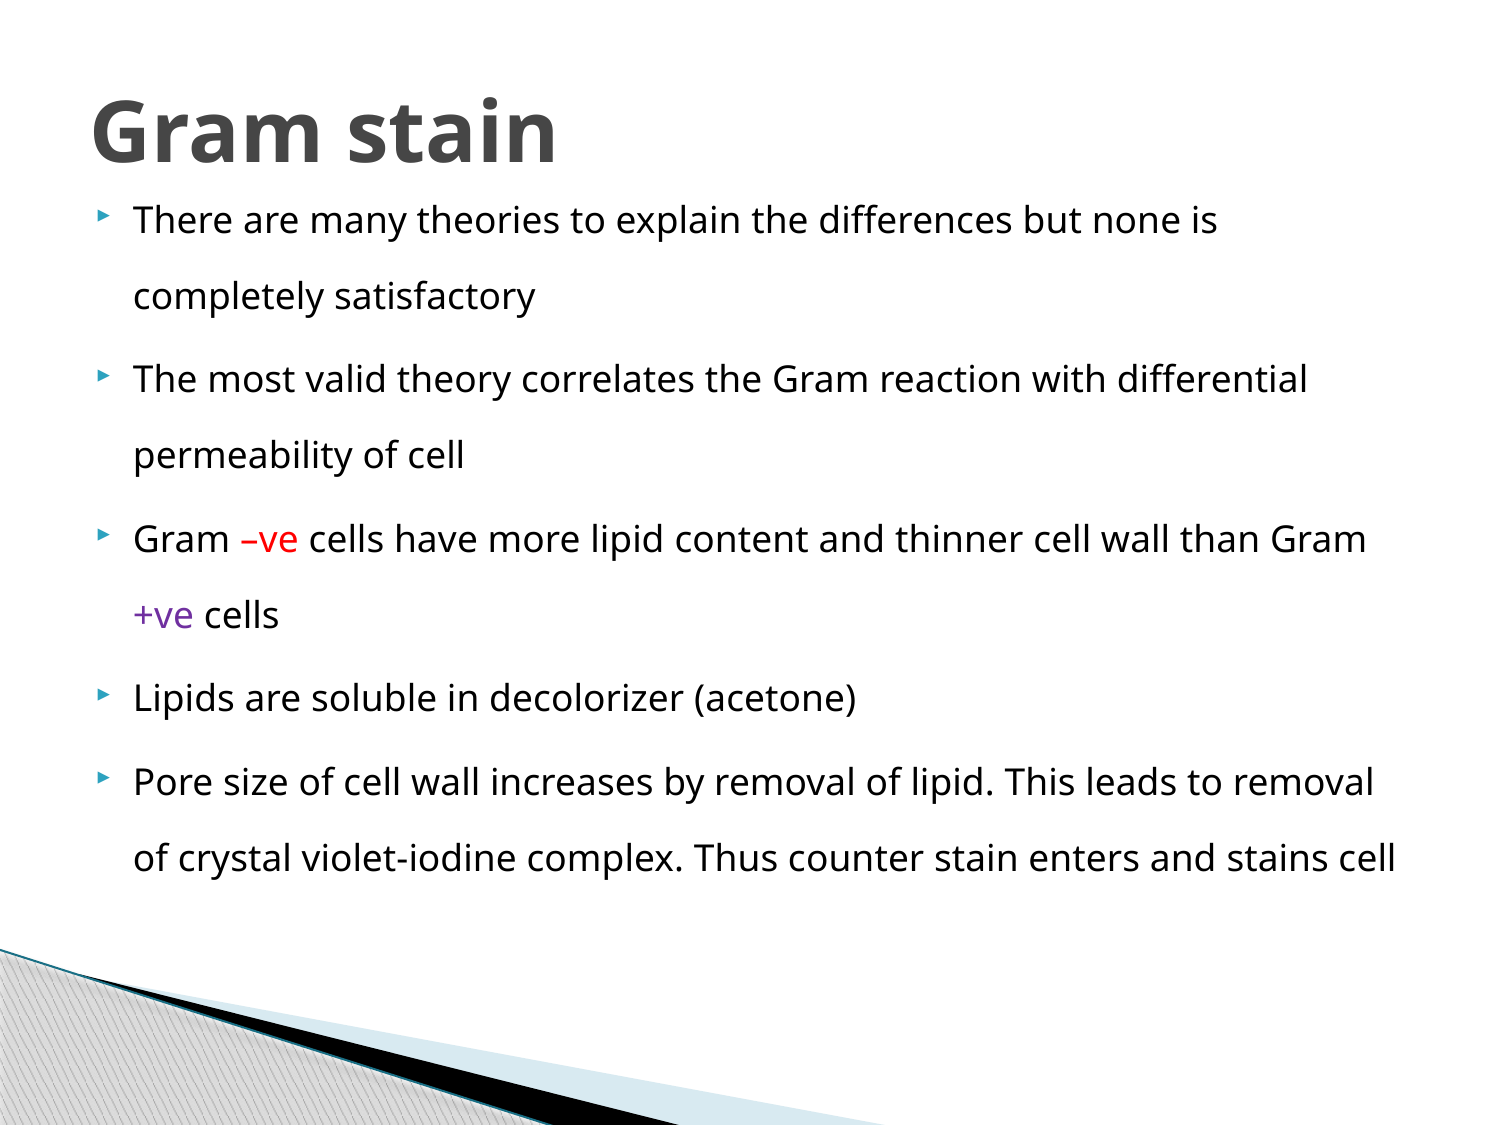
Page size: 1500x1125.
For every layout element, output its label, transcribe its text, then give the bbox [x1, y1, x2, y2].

list There are many theories to explain the differences but none is completely satisfactory The most valid theory correlates the Gram reaction with differential permeability of cell Gram –ve cells have more lipid content and thinner cell wall than Gram +ve cells Lipids are soluble in decolorizer (acetone) Pore size of cell wall increases by removal of lipid. This leads to removal of crystal violet-iodine complex. Thus counter stain enters and stains cell [64, 160, 1415, 954]
title Gram stain [75, 45, 1425, 211]
